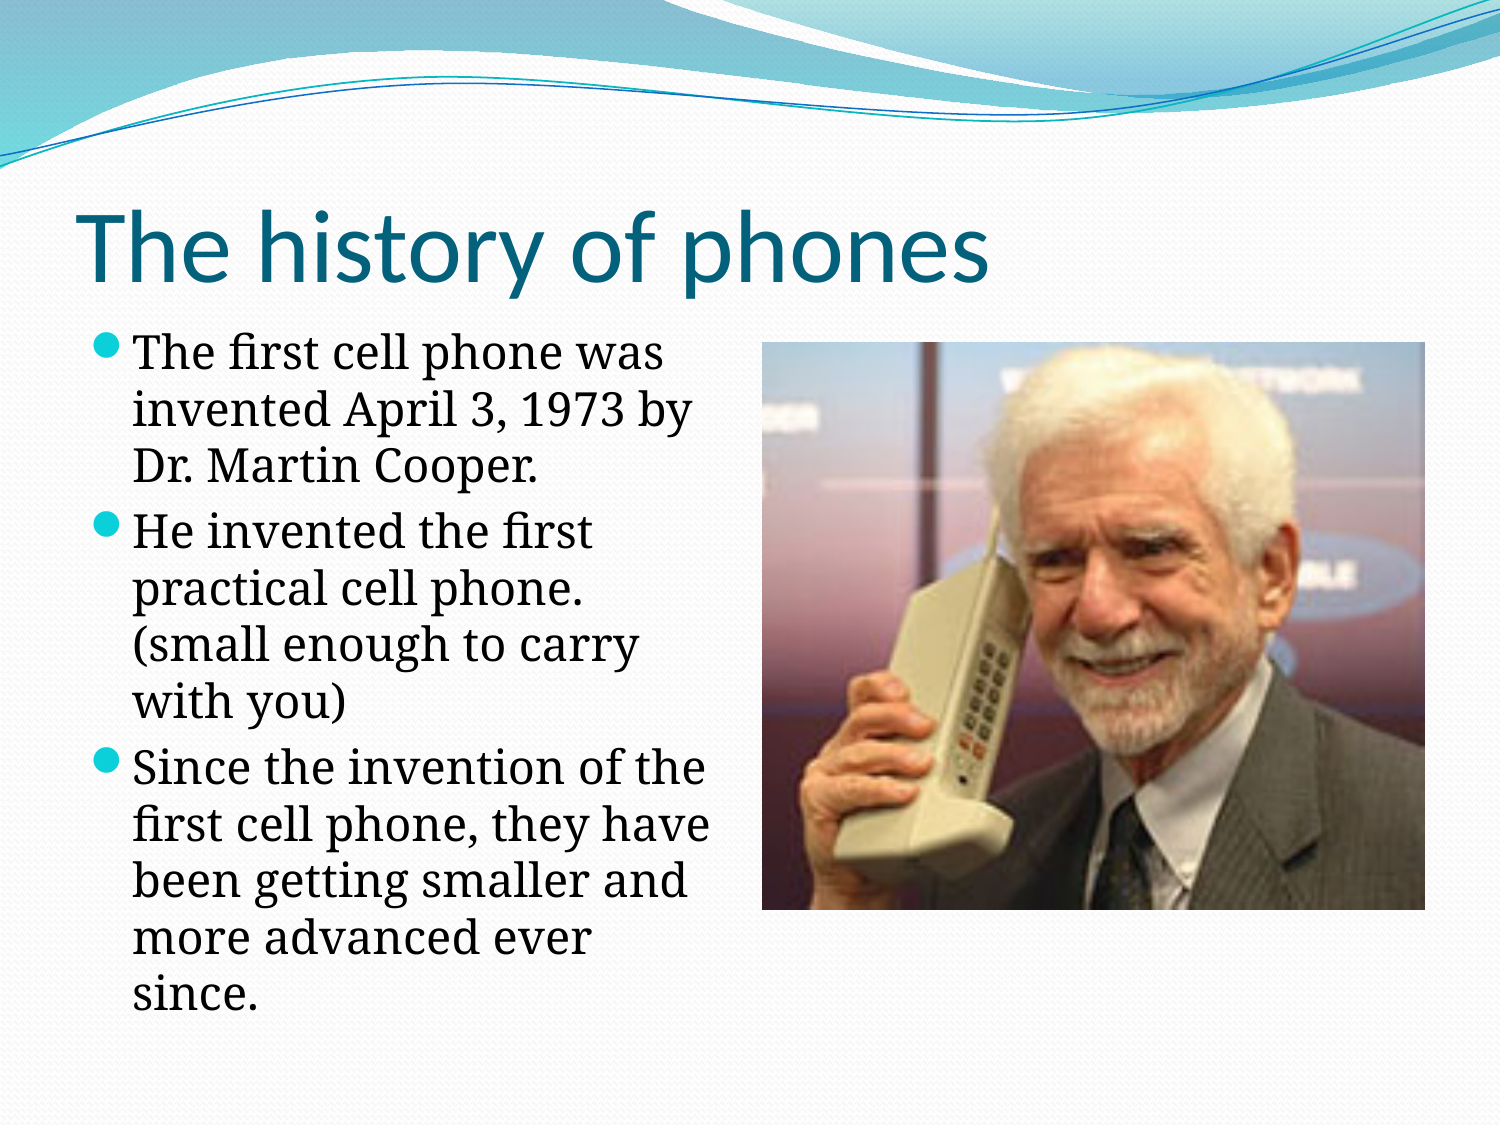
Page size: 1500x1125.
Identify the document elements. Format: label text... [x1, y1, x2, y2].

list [762, 262, 1426, 991]
list The first cell phone was invented April 3, 1973 by Dr. Martin Cooper. He invented the first practical cell phone. (small enough to carry with you) Since the invention of the first cell phone, they have been getting smaller and more advanced ever since. [75, 314, 738, 1043]
title The history of phones [75, 115, 1425, 303]
